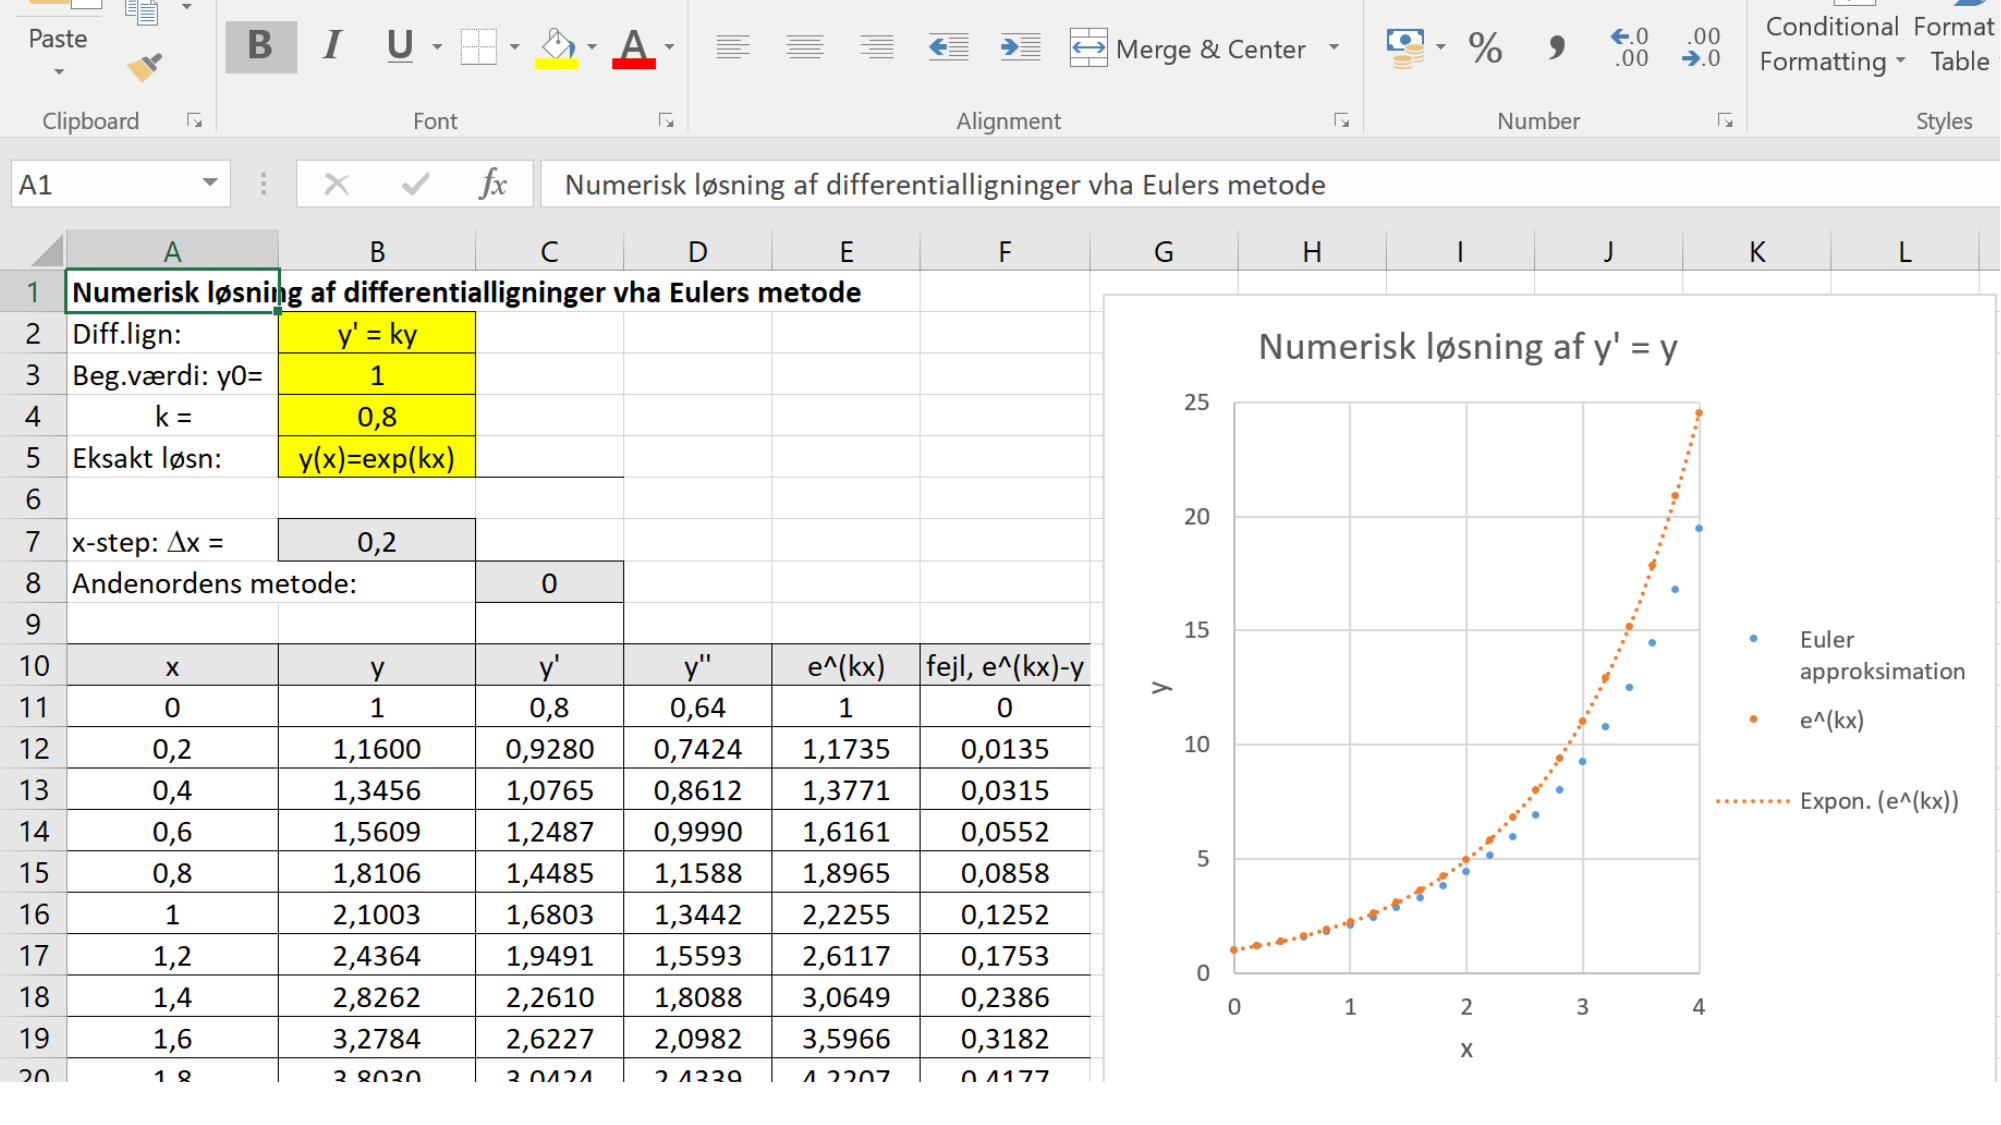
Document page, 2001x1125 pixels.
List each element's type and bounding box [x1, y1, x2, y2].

list [0, 0, 2000, 1082]
